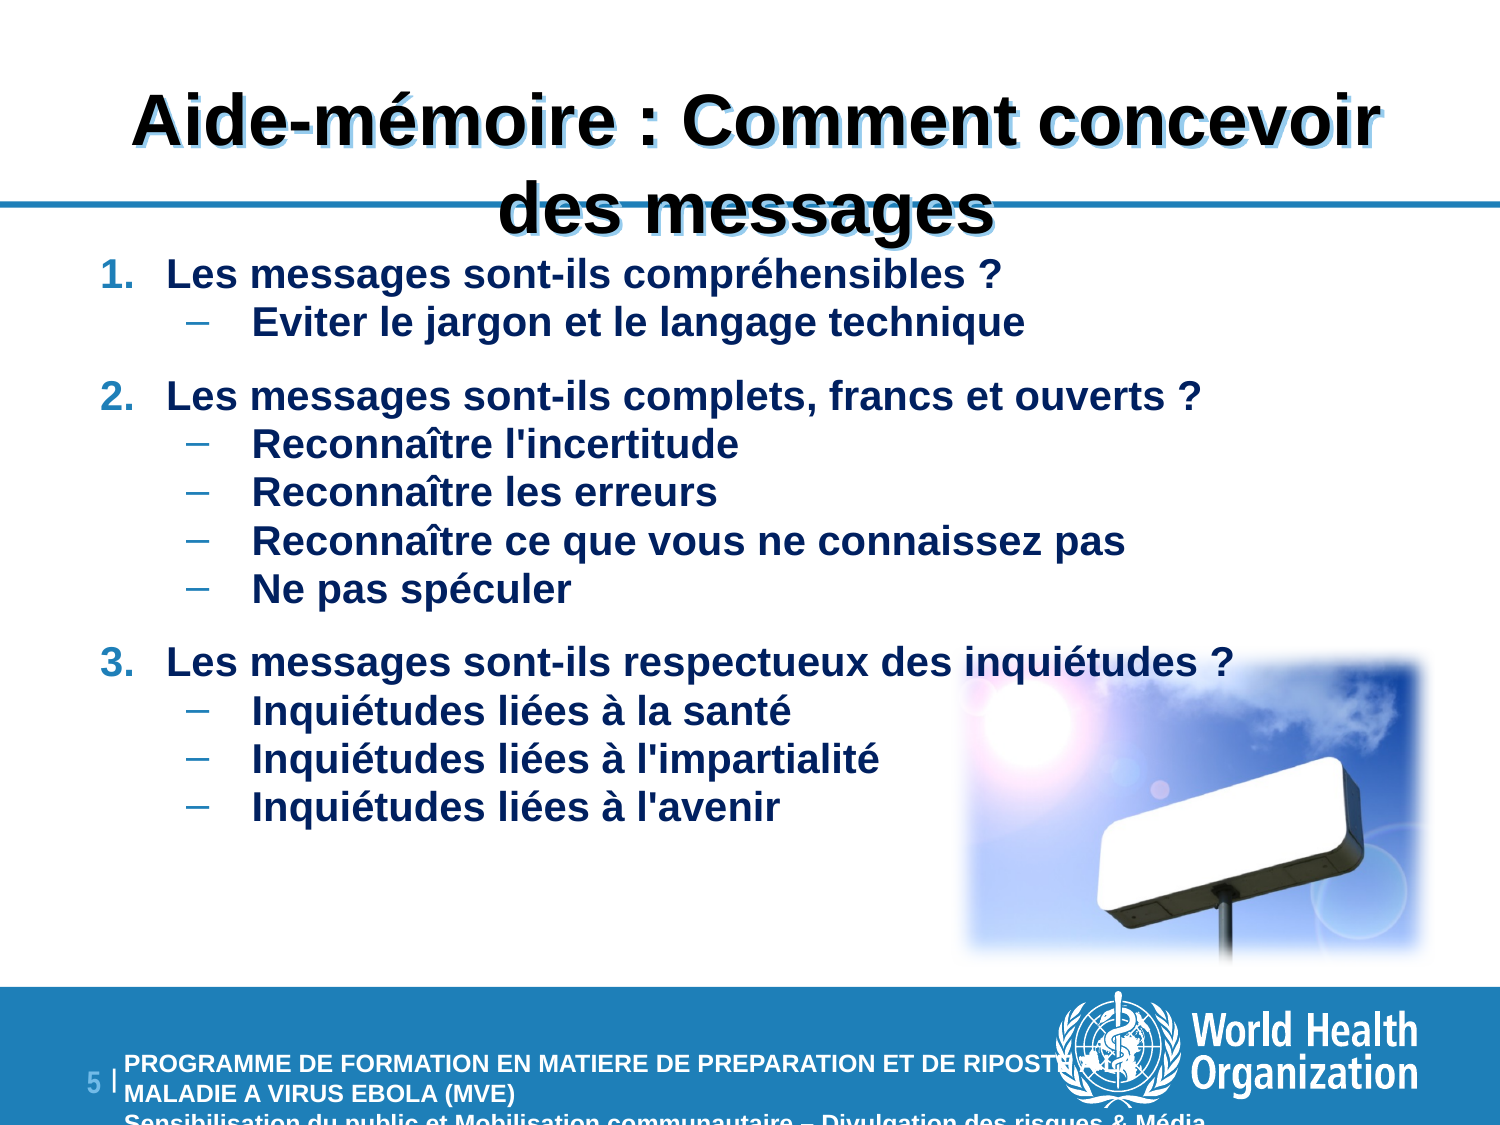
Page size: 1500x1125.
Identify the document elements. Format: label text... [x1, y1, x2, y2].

title Aide-mémoire : Comment concevoir des messages [81, 72, 1432, 191]
picture [950, 644, 1436, 969]
list Les messages sont-ils compréhensibles ? Eviter le jargon et le langage technique Les messages sont-ils complets, francs et ouverts ? Reconnaître l'incertitude Reconnaître les erreurs Reconnaître ce que vous ne connaissez pas Ne pas spéculer Les messages sont-ils respectueux des inquiétudes ? Inquiétudes liées à la santé Inquiétudes liées à l'impartialité Inquiétudes liées à l'avenir [100, 256, 1376, 906]
